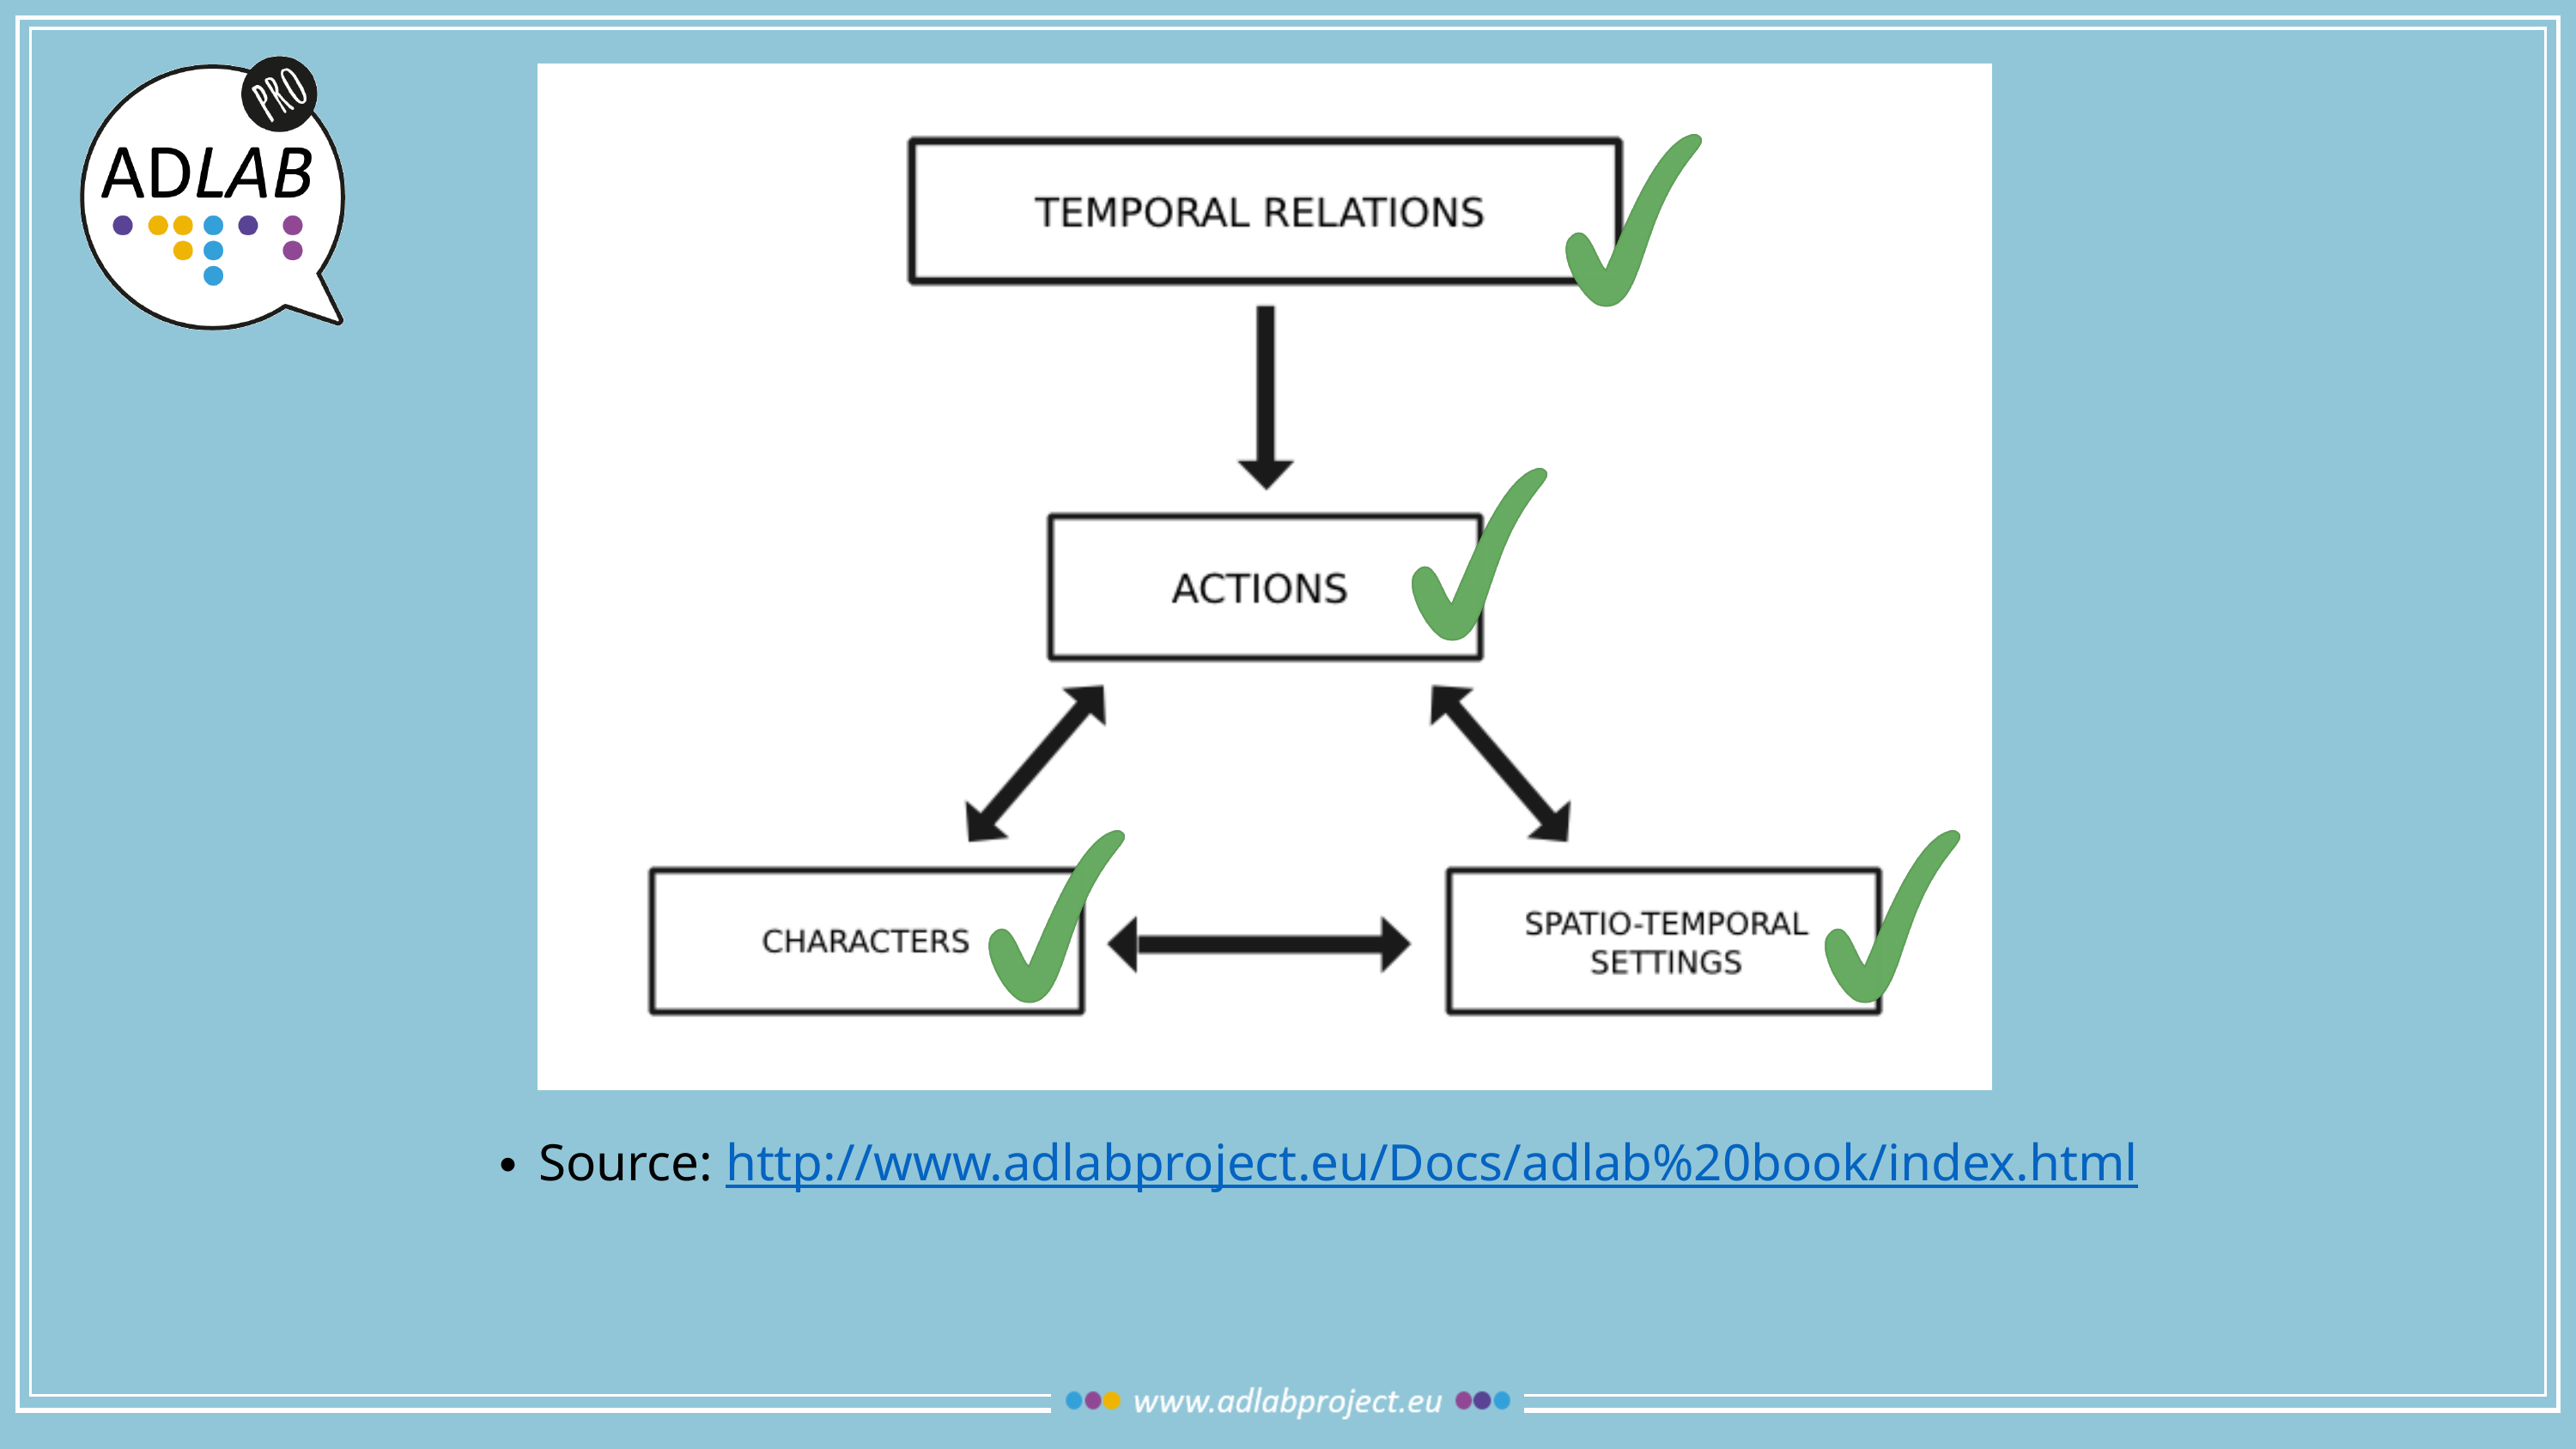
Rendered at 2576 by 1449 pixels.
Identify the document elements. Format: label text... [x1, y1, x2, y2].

picture [72, 49, 353, 330]
list Source: http://www.adlabproject.eu/Docs/adlab%20book/index.html [486, 1089, 2576, 1302]
picture [538, 64, 1992, 1090]
picture [1051, 1378, 1524, 1429]
